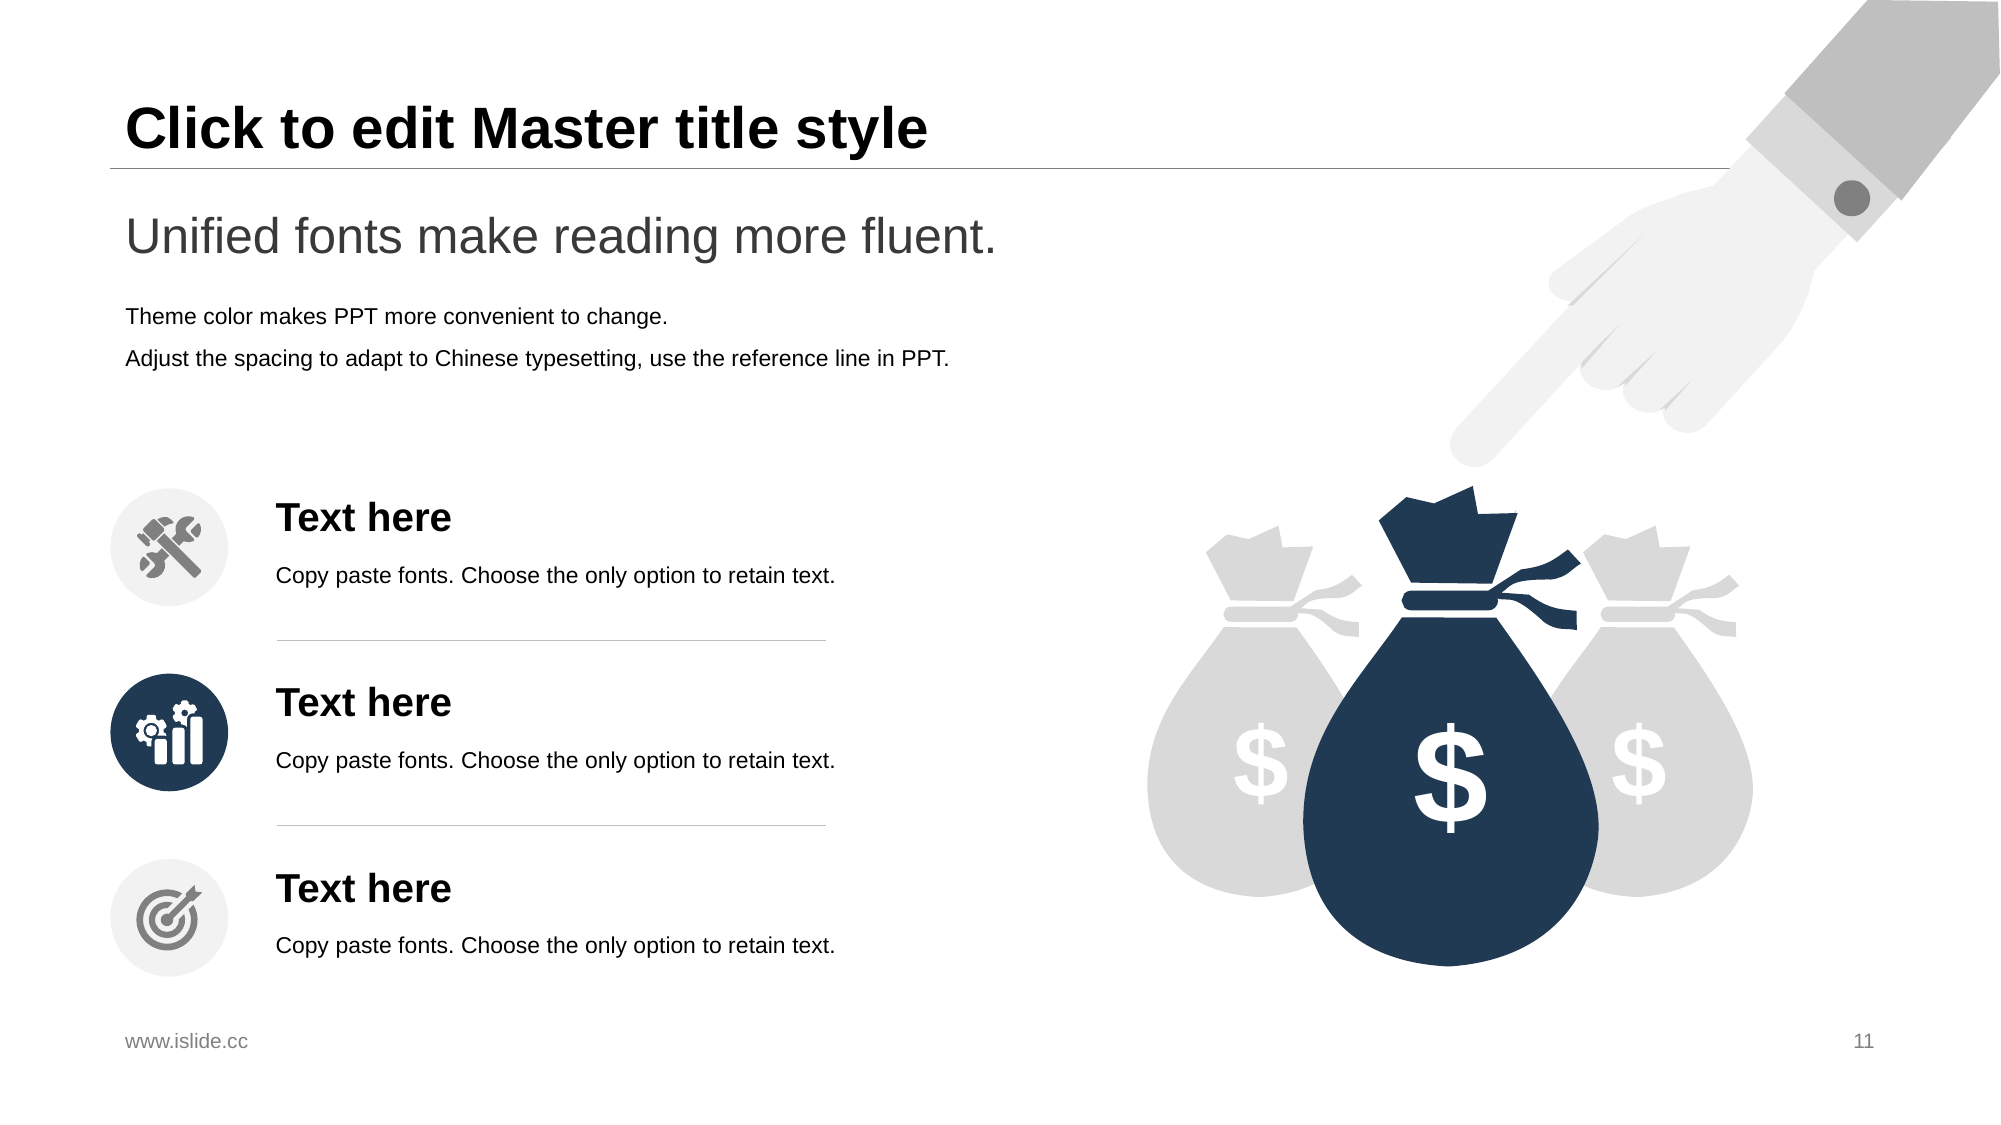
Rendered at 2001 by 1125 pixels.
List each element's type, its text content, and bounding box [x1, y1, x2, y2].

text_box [110, 0, 2000, 982]
footer www.islide.cc [109, 1023, 790, 1058]
slide_number 11 [1412, 1023, 1890, 1058]
